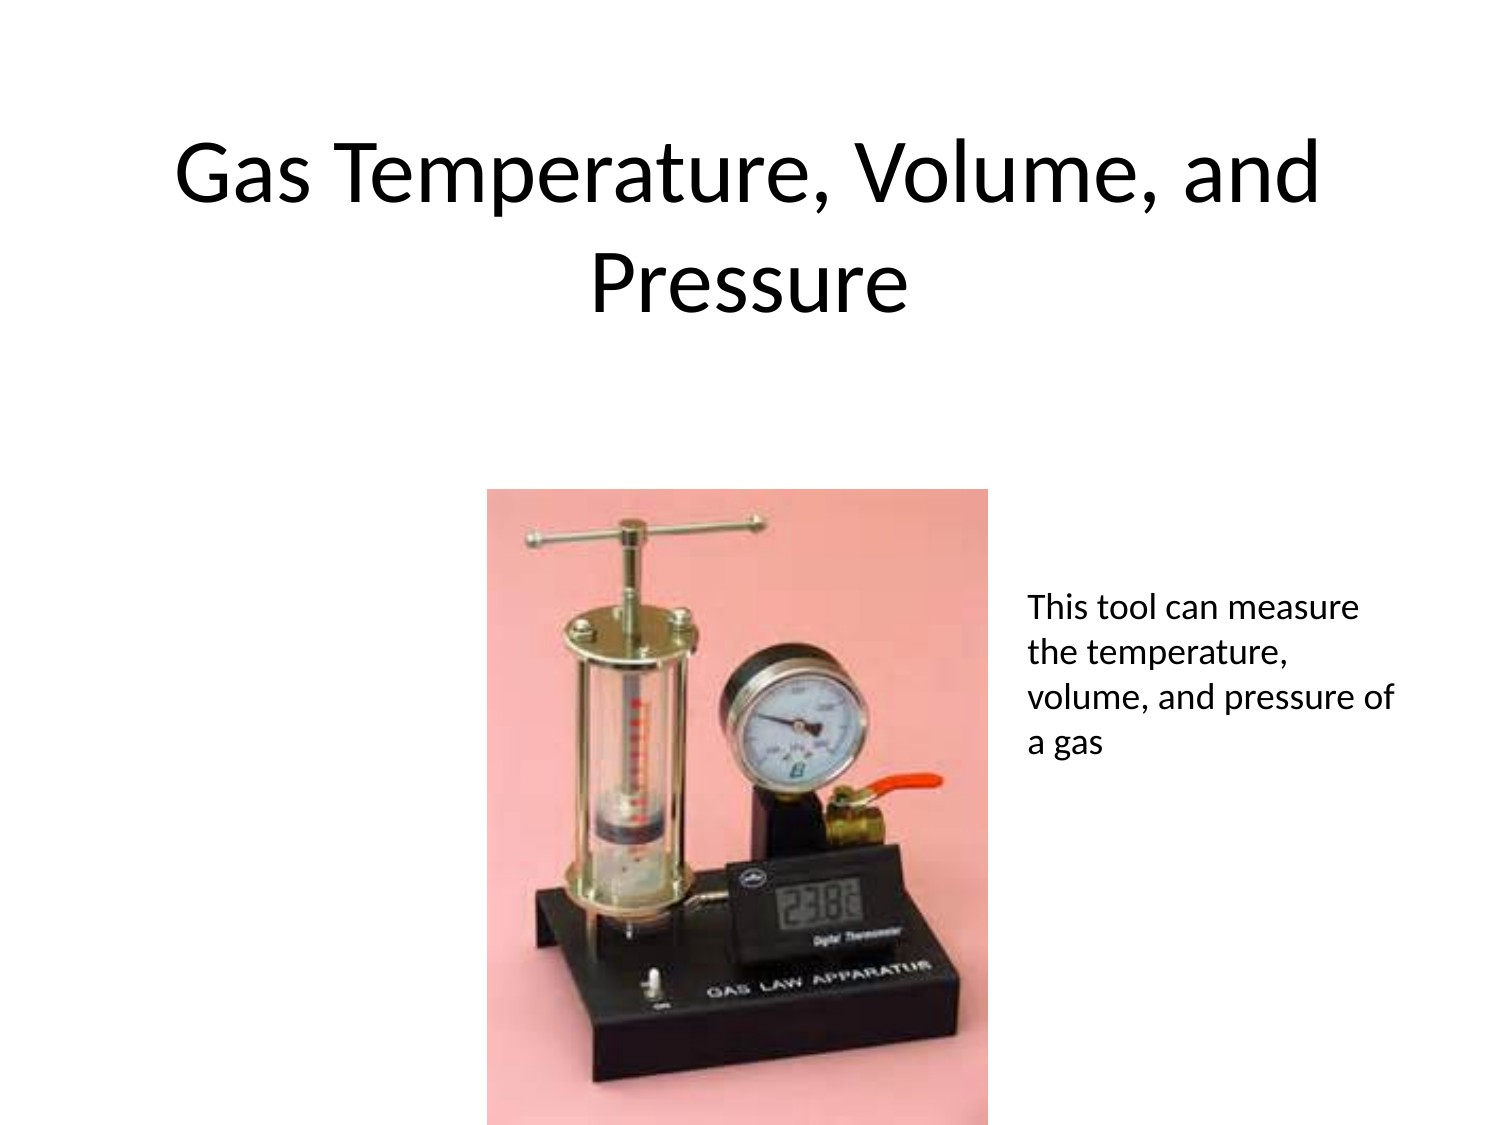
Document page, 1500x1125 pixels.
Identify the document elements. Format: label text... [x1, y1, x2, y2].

picture [487, 489, 988, 1125]
title Gas Temperature, Volume, and Pressure [112, 99, 1388, 342]
text_box This tool can measure the temperature, volume, and pressure of a gas [1012, 574, 1425, 770]
